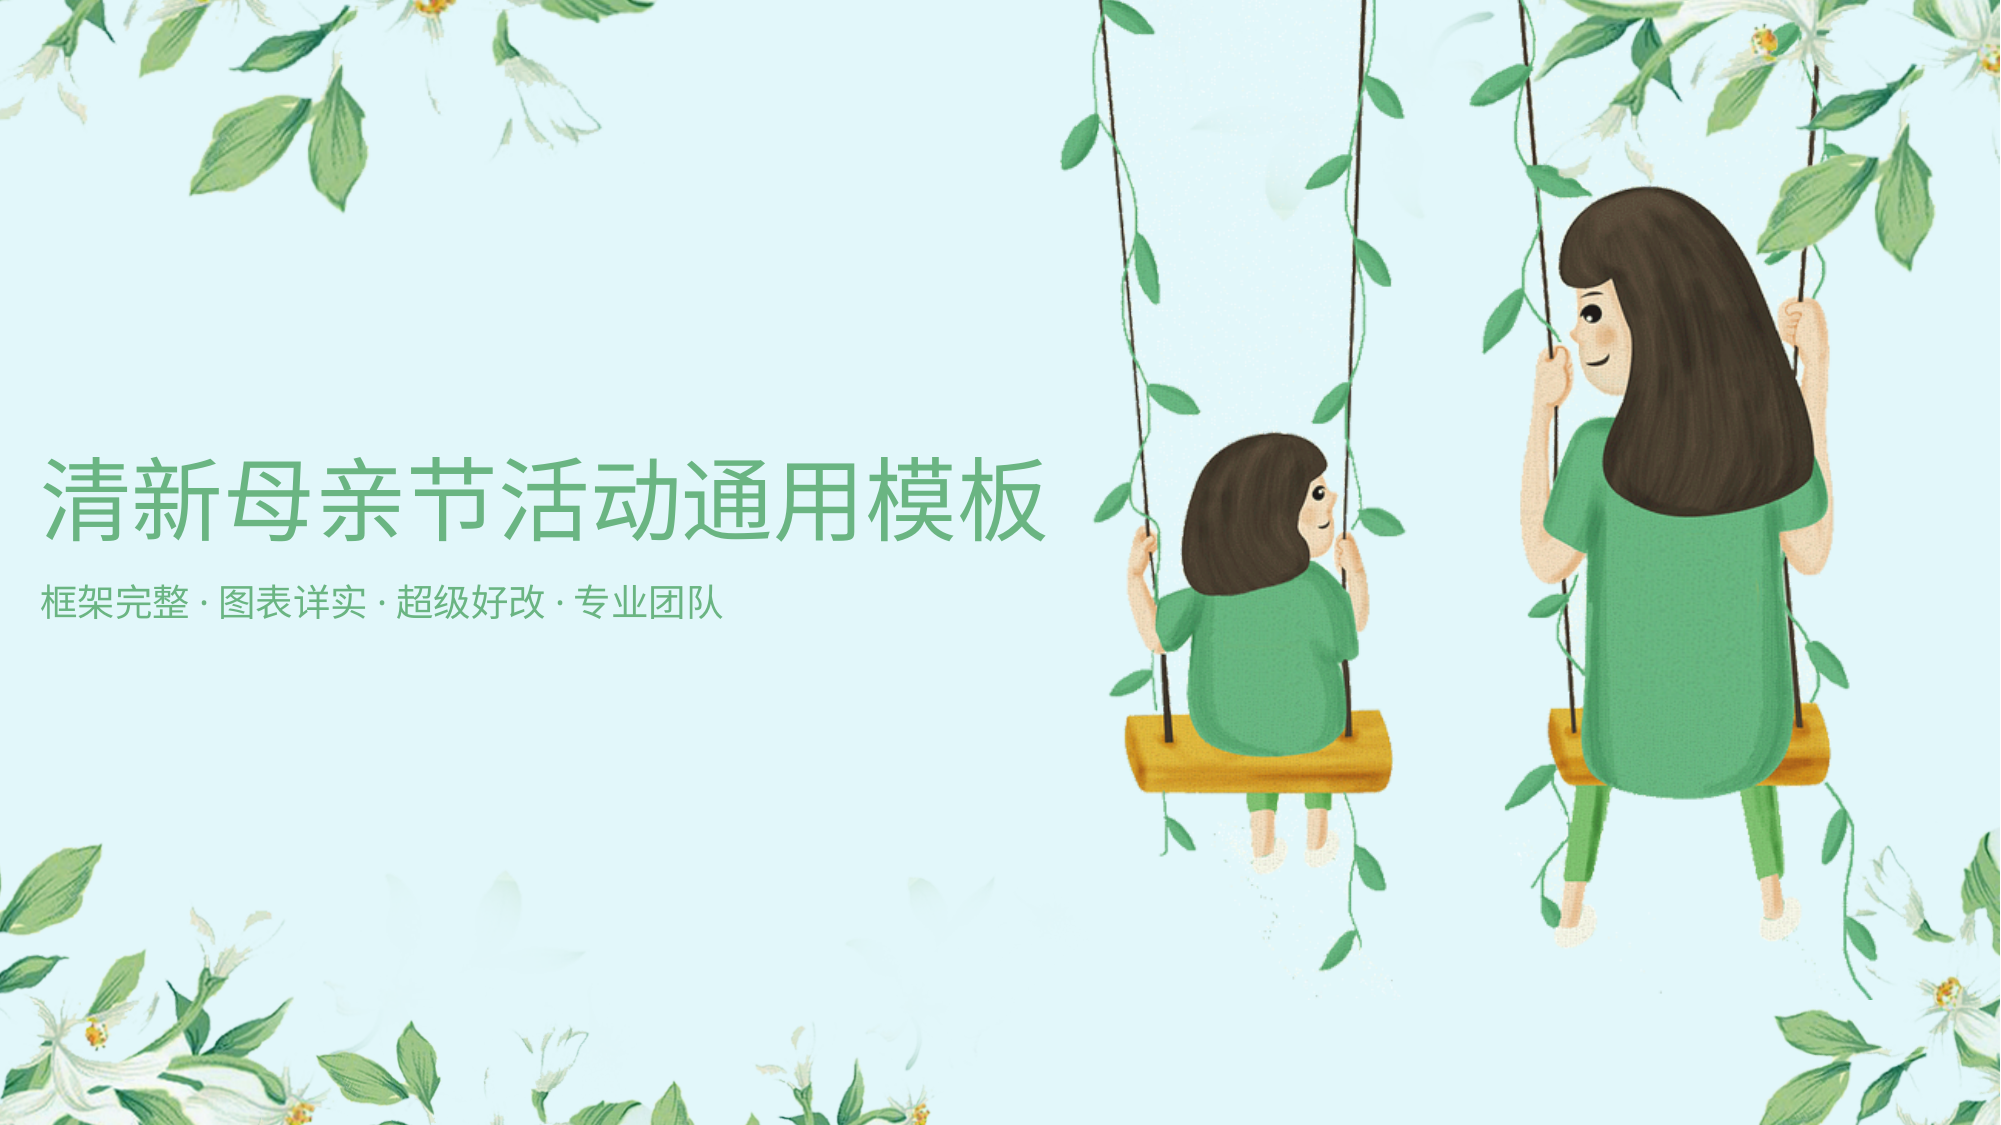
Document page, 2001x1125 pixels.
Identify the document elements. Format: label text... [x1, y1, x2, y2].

text_box 清新母亲节活动通用模板 [25, 436, 1059, 561]
text_box 框架完整·图表详实·超级好改·专业团队 [25, 571, 1059, 632]
picture [0, 0, 660, 215]
picture [0, 0, 2000, 1125]
